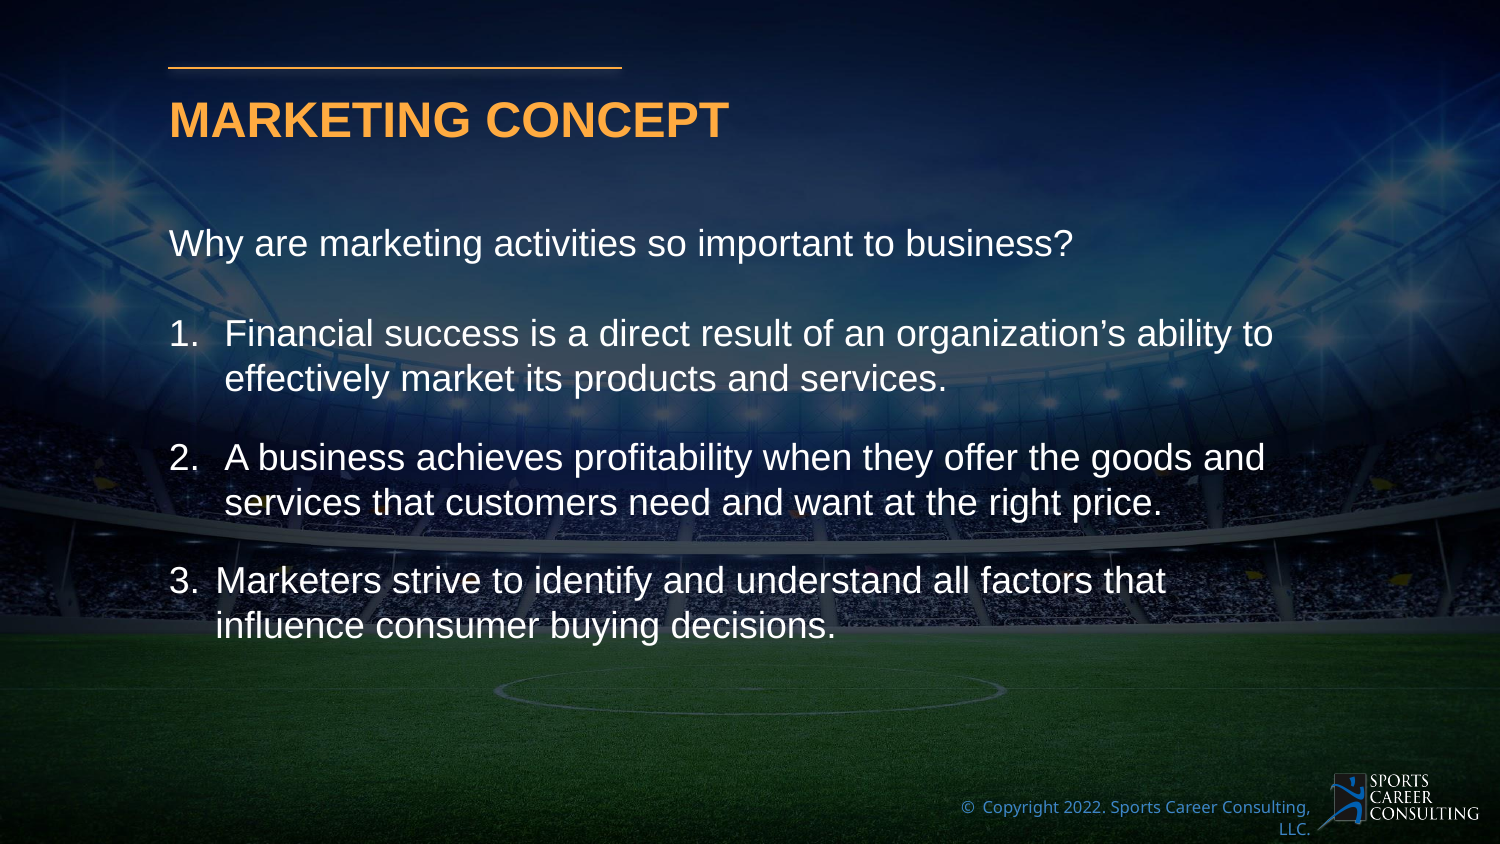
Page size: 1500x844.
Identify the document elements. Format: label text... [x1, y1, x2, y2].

text_box © Copyright 2022. Sports Career Consulting, LLC. [914, 769, 1326, 844]
picture [0, 0, 1500, 844]
list Why are marketing activities so important to business? 1. Financial success is a direct result of an organization’s ability to effectively market its products and services. 2. A business achieves profitability when they offer the goods and services that customers need and want at the right price. 3. Marketers strive to identify and understand all factors that influence consumer buying decisions. [153, 204, 1331, 703]
title MARKETING CONCEPT [153, 72, 1095, 164]
